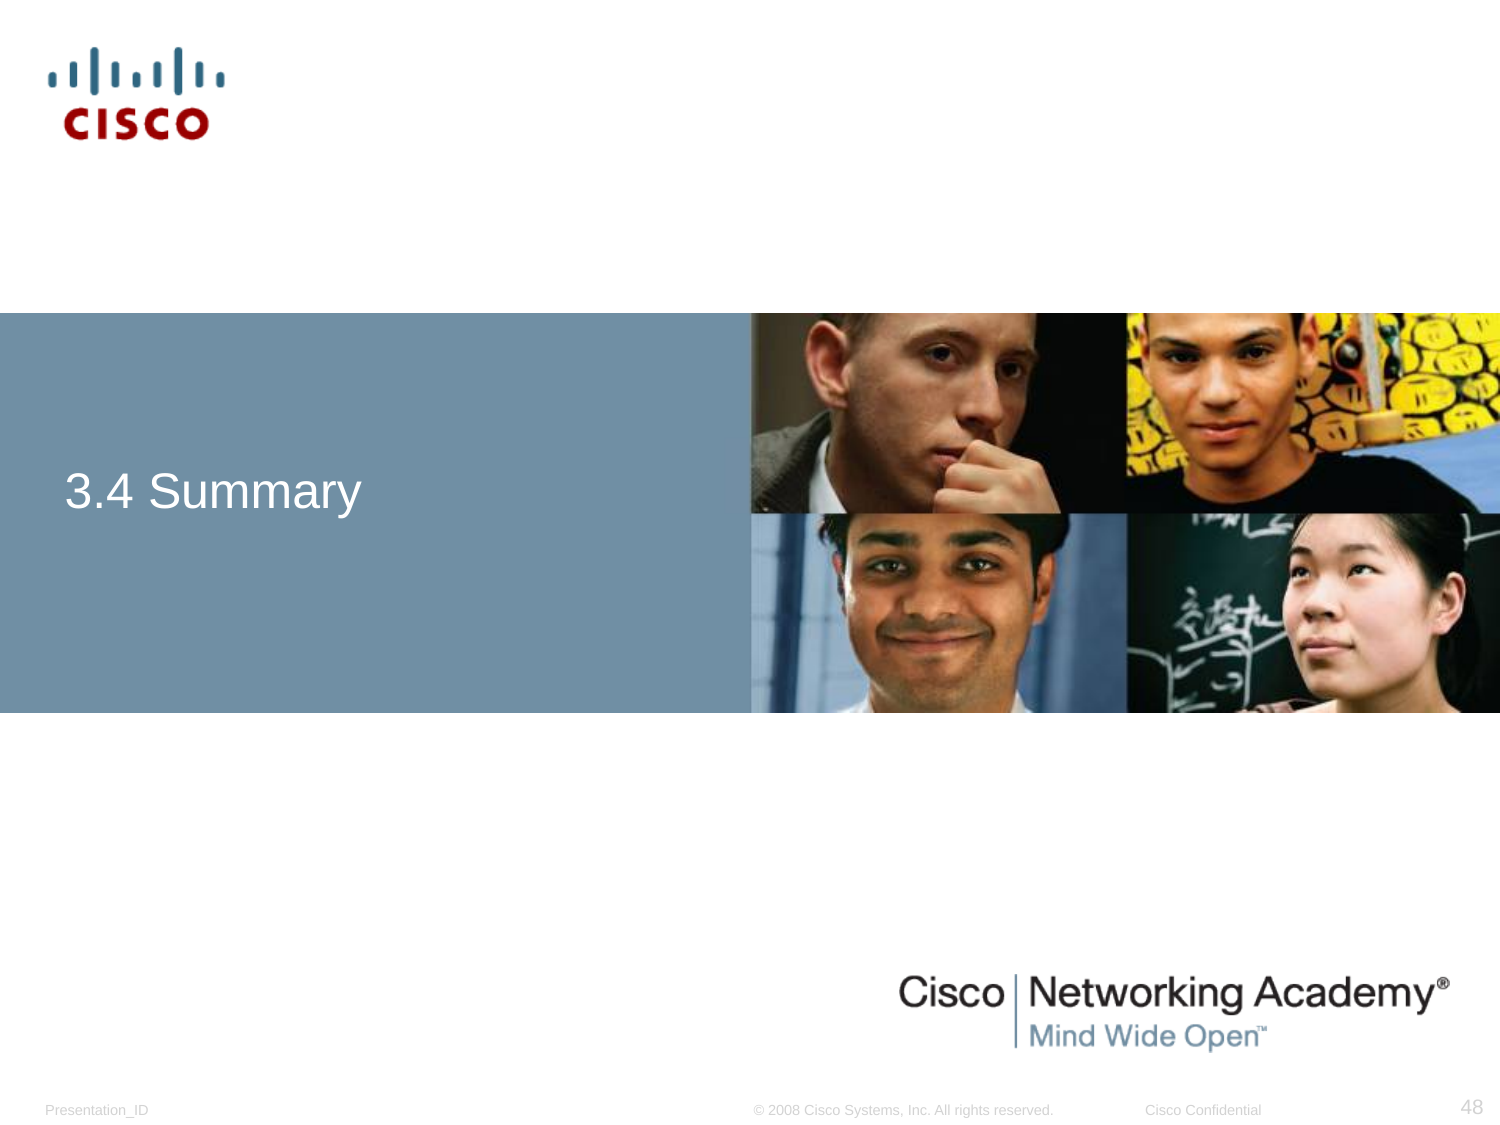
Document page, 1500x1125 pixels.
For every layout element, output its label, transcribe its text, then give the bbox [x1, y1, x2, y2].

picture [899, 974, 1450, 1053]
picture [0, 313, 1500, 713]
picture [40, 19, 233, 168]
title 3.4 Summary [51, 371, 684, 615]
